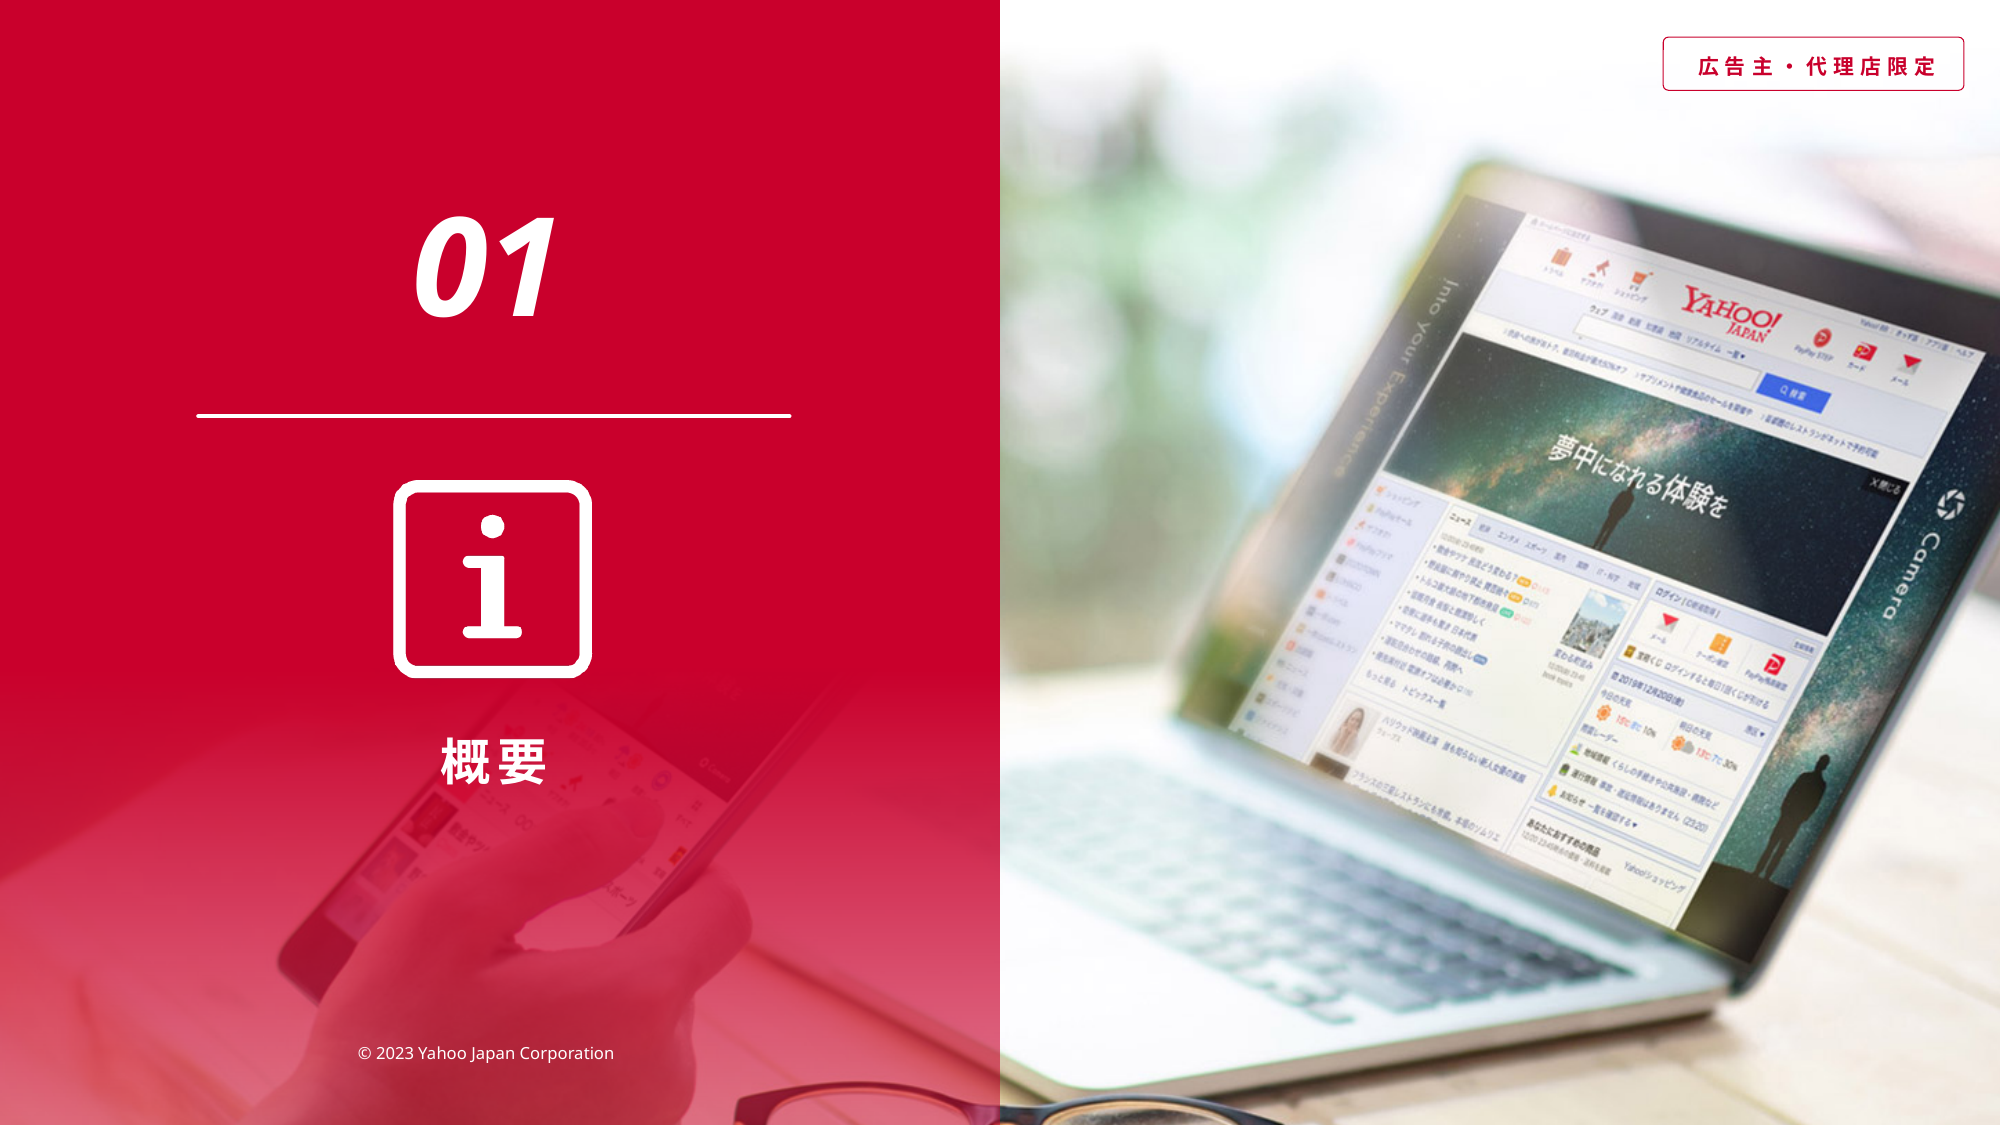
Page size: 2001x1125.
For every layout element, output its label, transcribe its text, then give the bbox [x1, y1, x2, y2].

list 01 [397, 171, 587, 346]
picture [361, 454, 622, 696]
picture [1000, 0, 2000, 1125]
list 概要 [198, 723, 790, 956]
